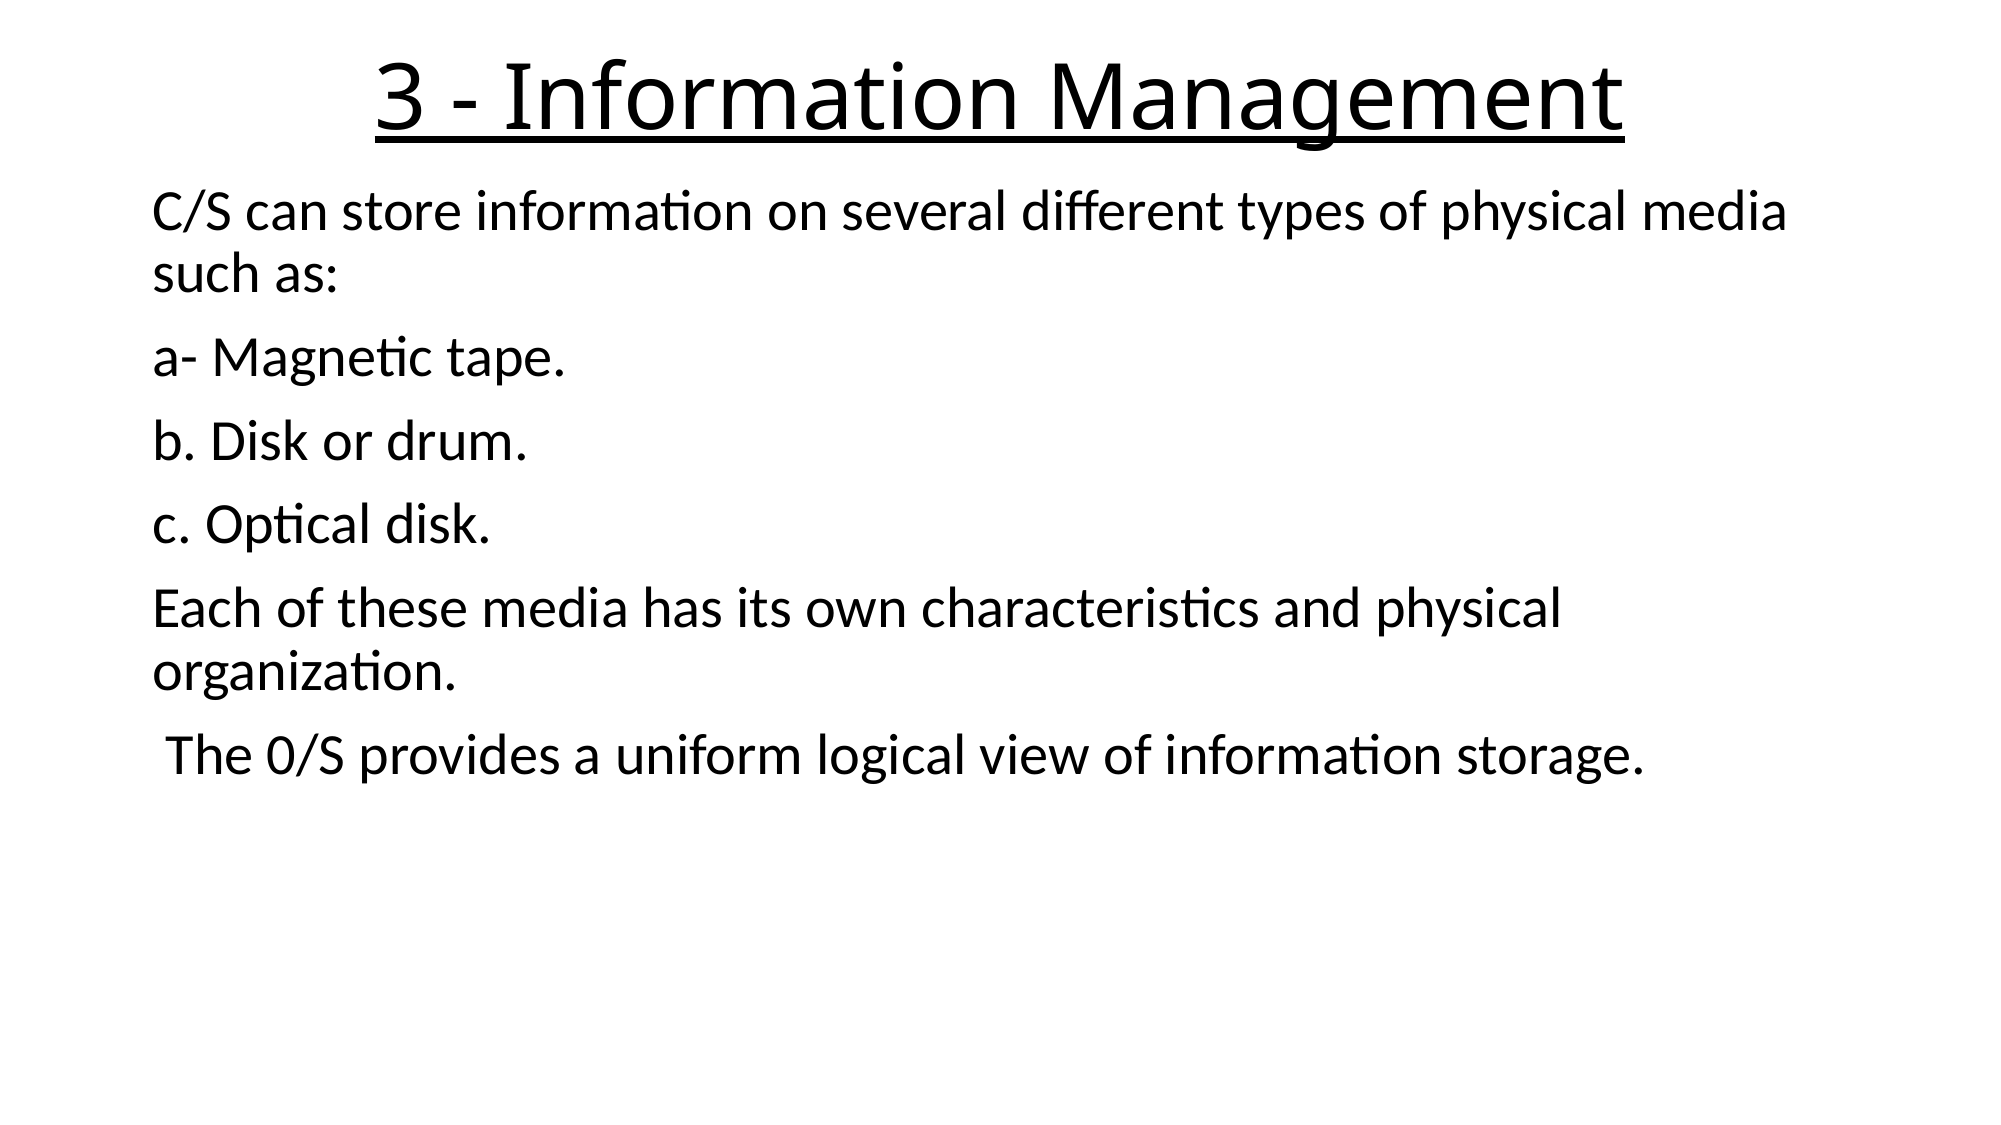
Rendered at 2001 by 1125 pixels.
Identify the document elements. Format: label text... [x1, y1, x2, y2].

list C/S can store information on several different types of physical media such as: a- Magnetic tape. b. Disk or drum. c. Optical disk. Each of these media has its own characteristics and physical organization. The 0/S provides a uniform logical view of information storage. [137, 172, 1863, 1125]
title 3 - Information Management [137, 76, 1863, 172]
text_box [0, 0, 2000, 75]
